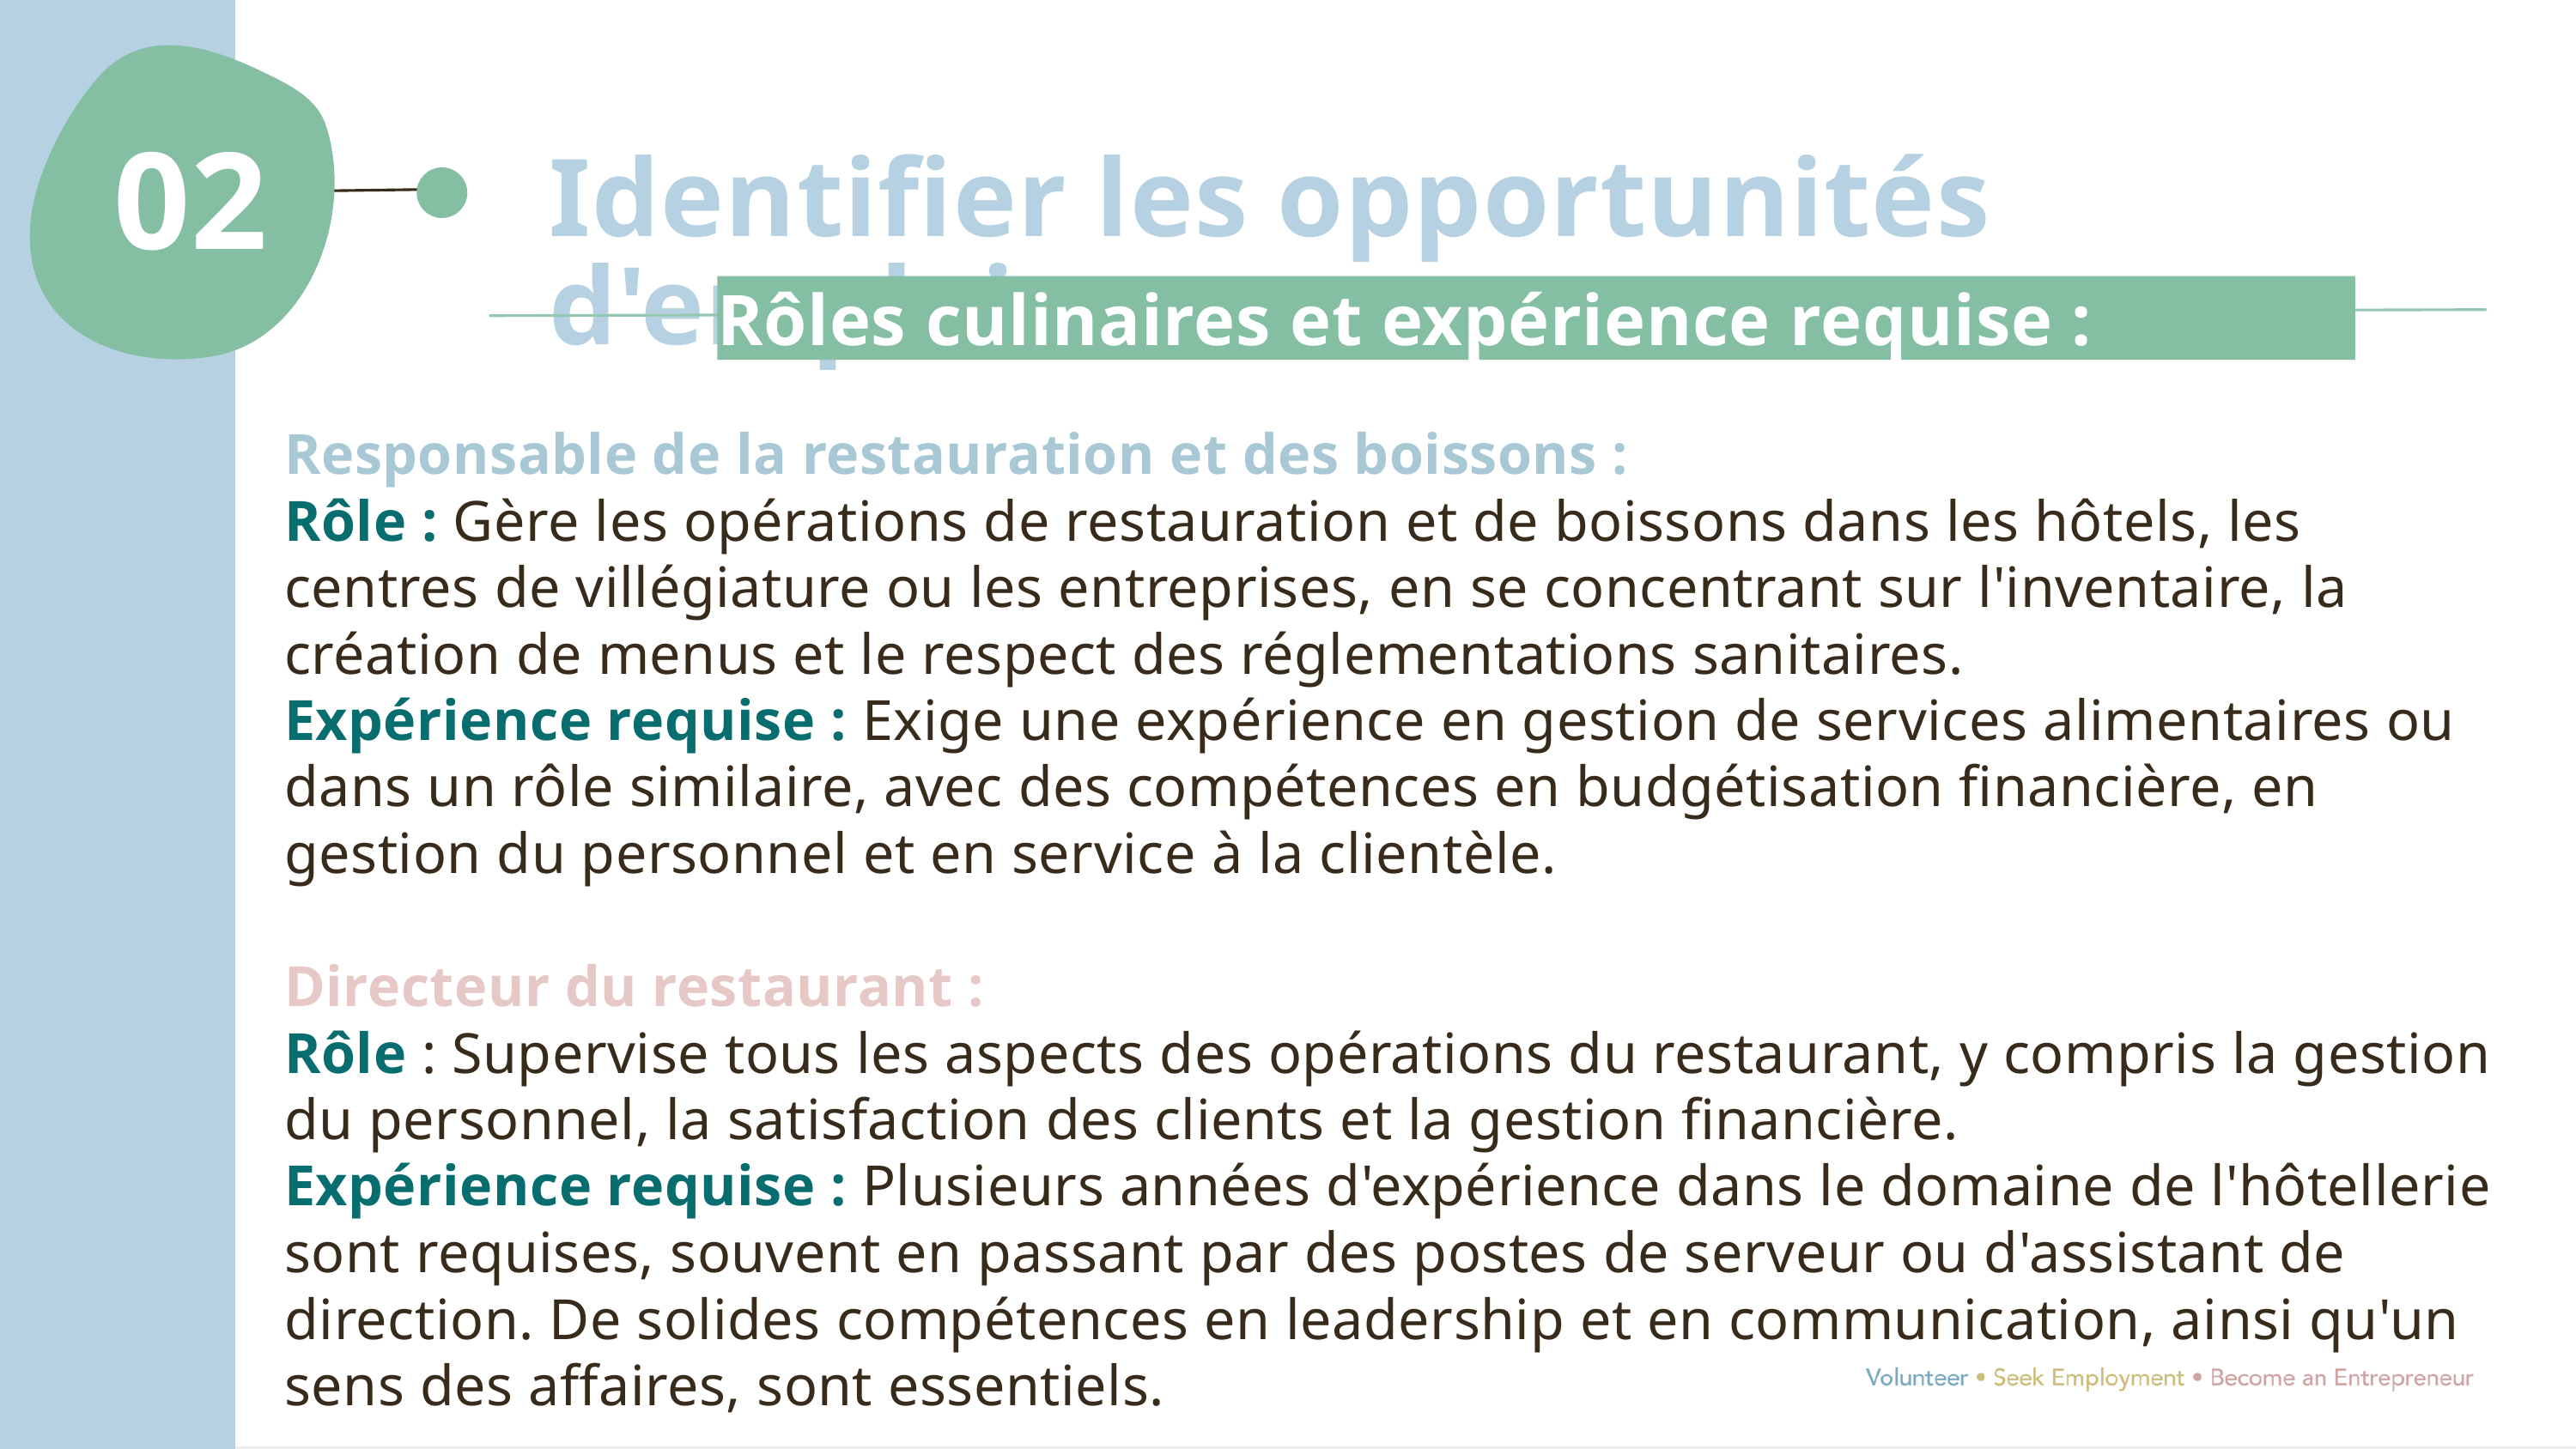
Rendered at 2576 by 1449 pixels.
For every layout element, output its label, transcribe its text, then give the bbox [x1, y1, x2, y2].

text_box Identifier les opportunités d'emploi [549, 149, 2146, 419]
text_box [1827, 1347, 2538, 1421]
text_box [29, 45, 336, 360]
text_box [0, 0, 236, 1449]
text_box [242, 1446, 2570, 1449]
text_box Rôles culinaires et expérience requise : [717, 276, 2355, 361]
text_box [416, 167, 468, 219]
text_box Responsable de la restauration et des boissons : Rôle : Gère les opérations de restauration et de boissons dans les hôtels, les centres de villégiature ou les entreprises, en se concentrant sur l'inventaire, la création de menus et le respect des réglementations sanitaires. Expérience requise : Exige une expérience en gestion de services alimentaires ou dans un rôle similaire, avec des compétences en budgétisation financière, en gestion du personnel et en service à la clientèle. Directeur du restaurant : Rôle : Supervise tous les aspects des opérations du restaurant, y compris la gestion du personnel, la satisfaction des clients et la gestion financière. Expérience requise : Plusieurs années d'expérience dans le domaine de l'hôtellerie sont requises, souvent en passant par des postes de serveur ou d'assistant de direction. De solides compétences en leadership et en communication, ainsi qu'un sens des affaires, sont essentiels. [284, 419, 2512, 1417]
